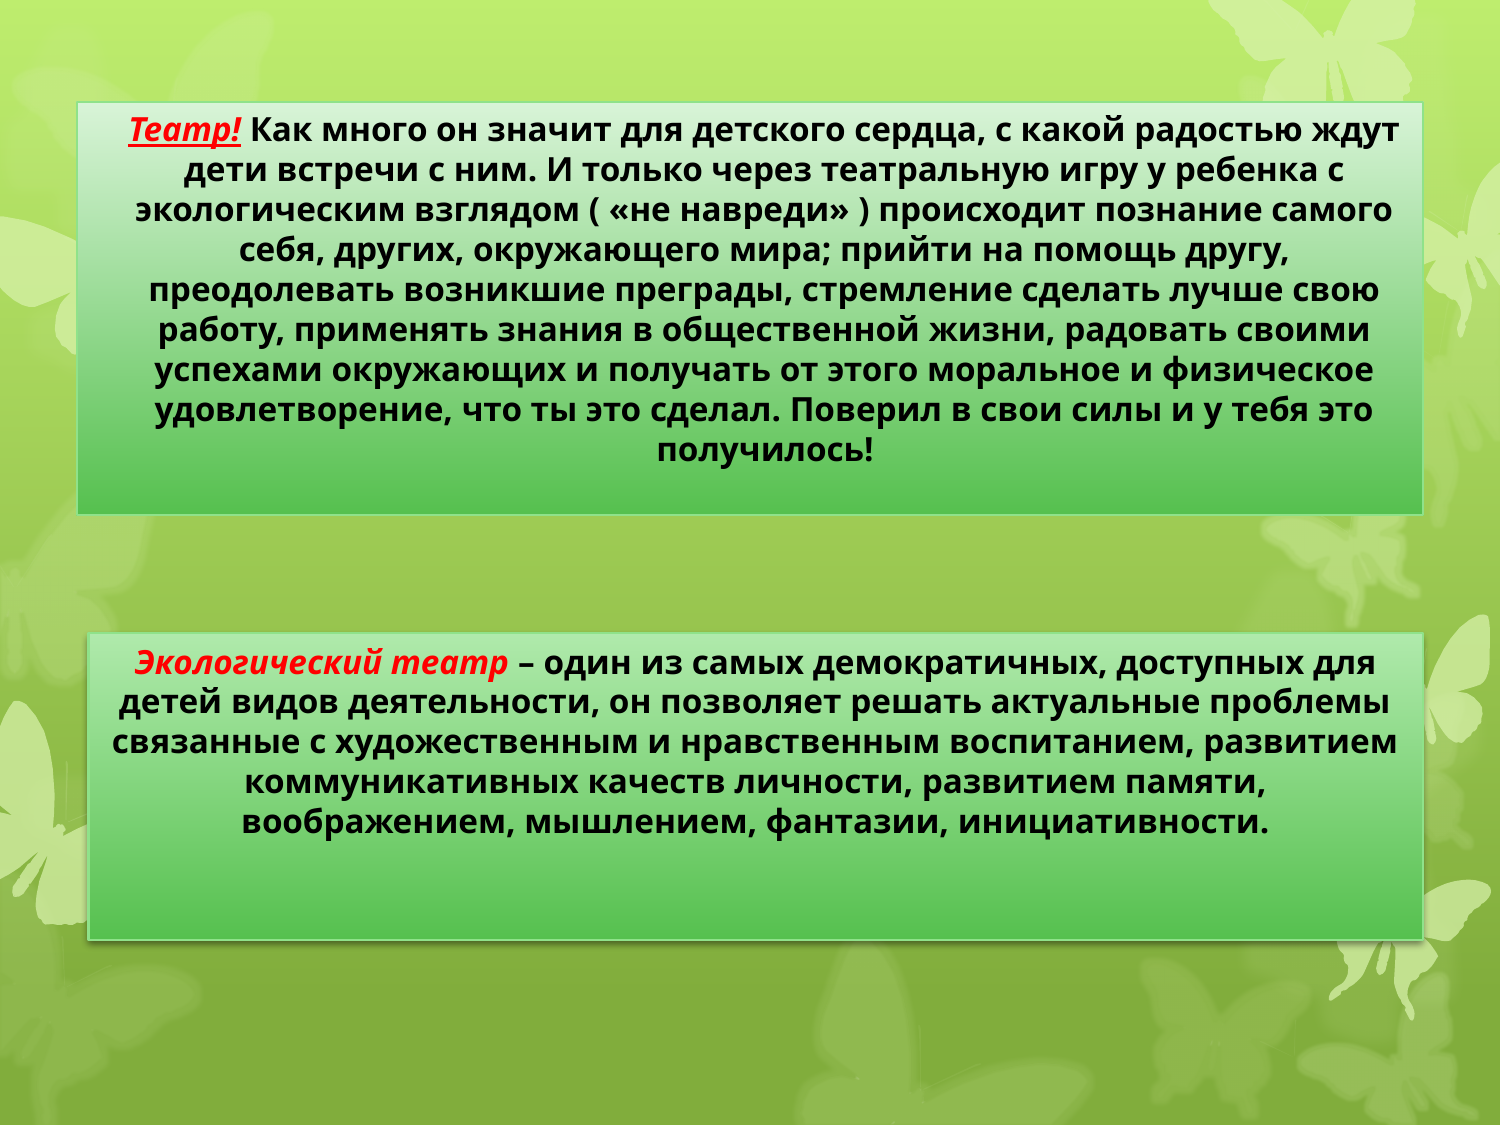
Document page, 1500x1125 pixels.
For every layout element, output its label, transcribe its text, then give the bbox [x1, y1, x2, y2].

title Театр! Как много он значит для детского сердца, с какой радостью ждут дети встречи с ним. И только через театральную игру у ребенка с экологическим взглядом ( «не навреди» ) происходит познание самого себя, других, окружающего мира; прийти на помощь другу, преодолевать возникшие преграды, стремление сделать лучше свою работу, применять знания в общественной жизни, радовать своими успехами окружающих и получать от этого моральное и физическое удовлетворение, что ты это сделал. Поверил в свои силы и у тебя это получилось! [76, 101, 1424, 516]
subtitle Экологический театр – один из самых демократичных, доступных для детей видов деятельности, он позволяет решать актуальные проблемы связанные с художественным и нравственным воспитанием, развитием коммуникативных качеств личности, развитием памяти, воображением, мышлением, фантазии, инициативности. [87, 632, 1424, 941]
